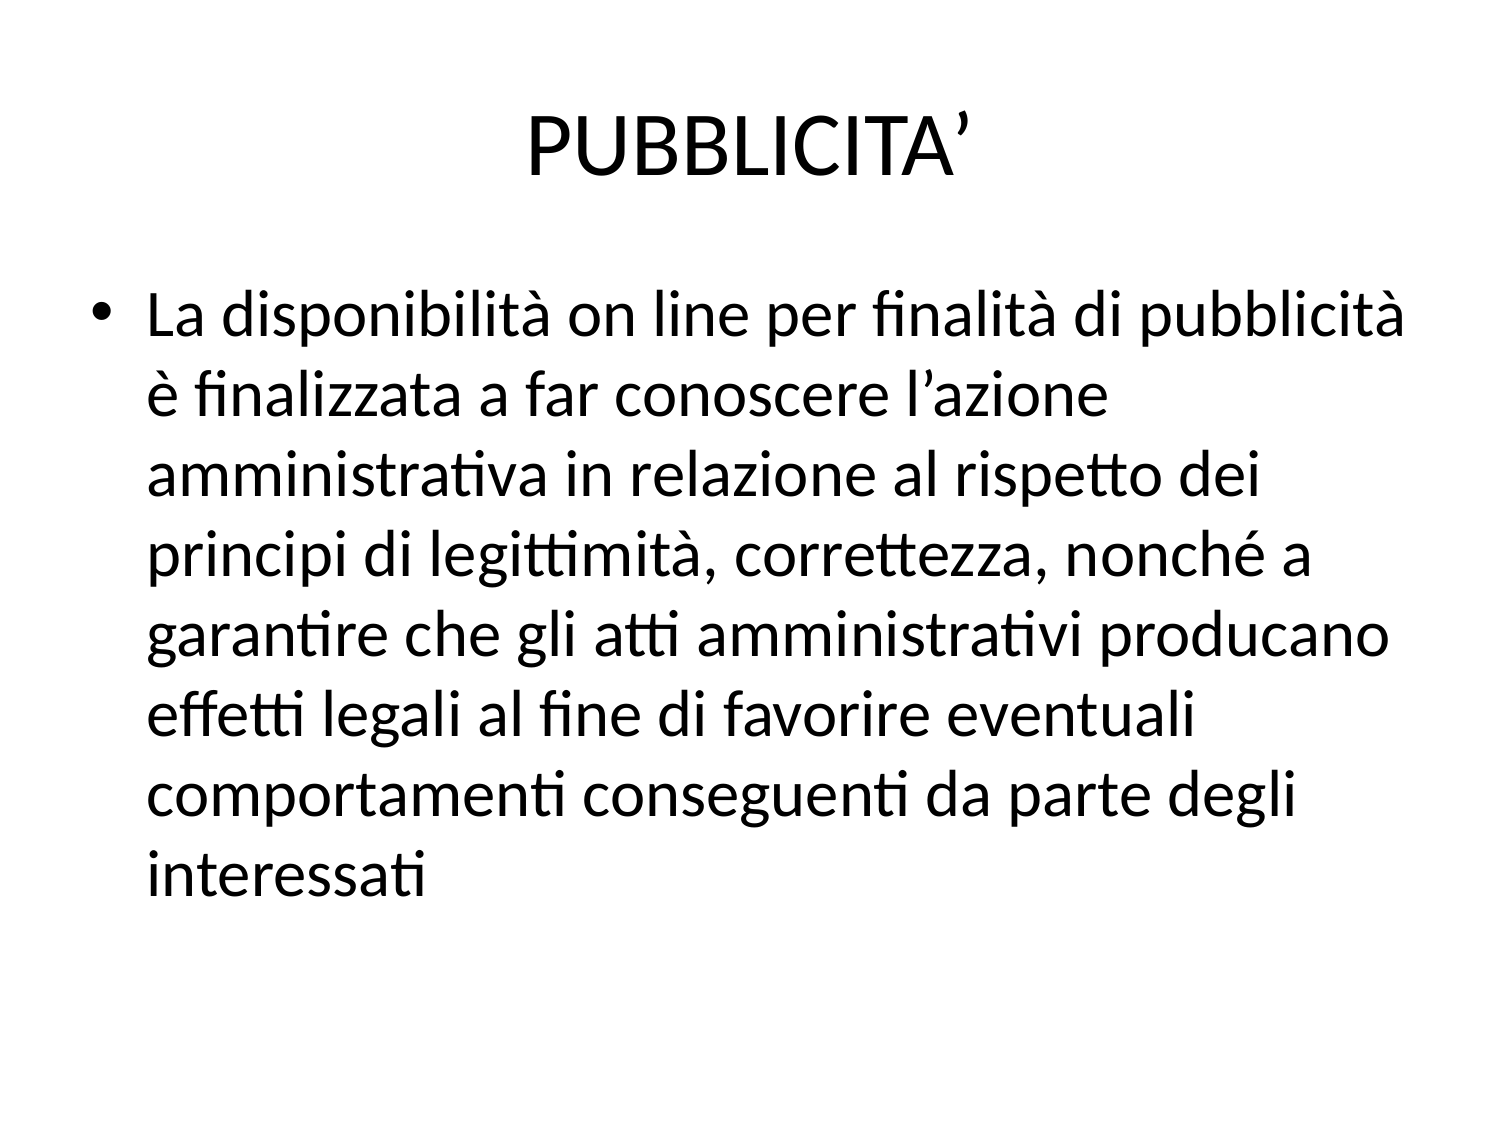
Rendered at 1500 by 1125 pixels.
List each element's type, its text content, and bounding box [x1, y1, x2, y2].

title PUBBLICITA’ [74, 44, 1426, 233]
list La disponibilità on line per finalità di pubblicità è finalizzata a far conoscere l’azione amministrativa in relazione al rispetto dei principi di legittimità, correttezza, nonché a garantire che gli atti amministrativi producano effetti legali al fine di favorire eventuali comportamenti conseguenti da parte degli interessati [74, 262, 1426, 1006]
